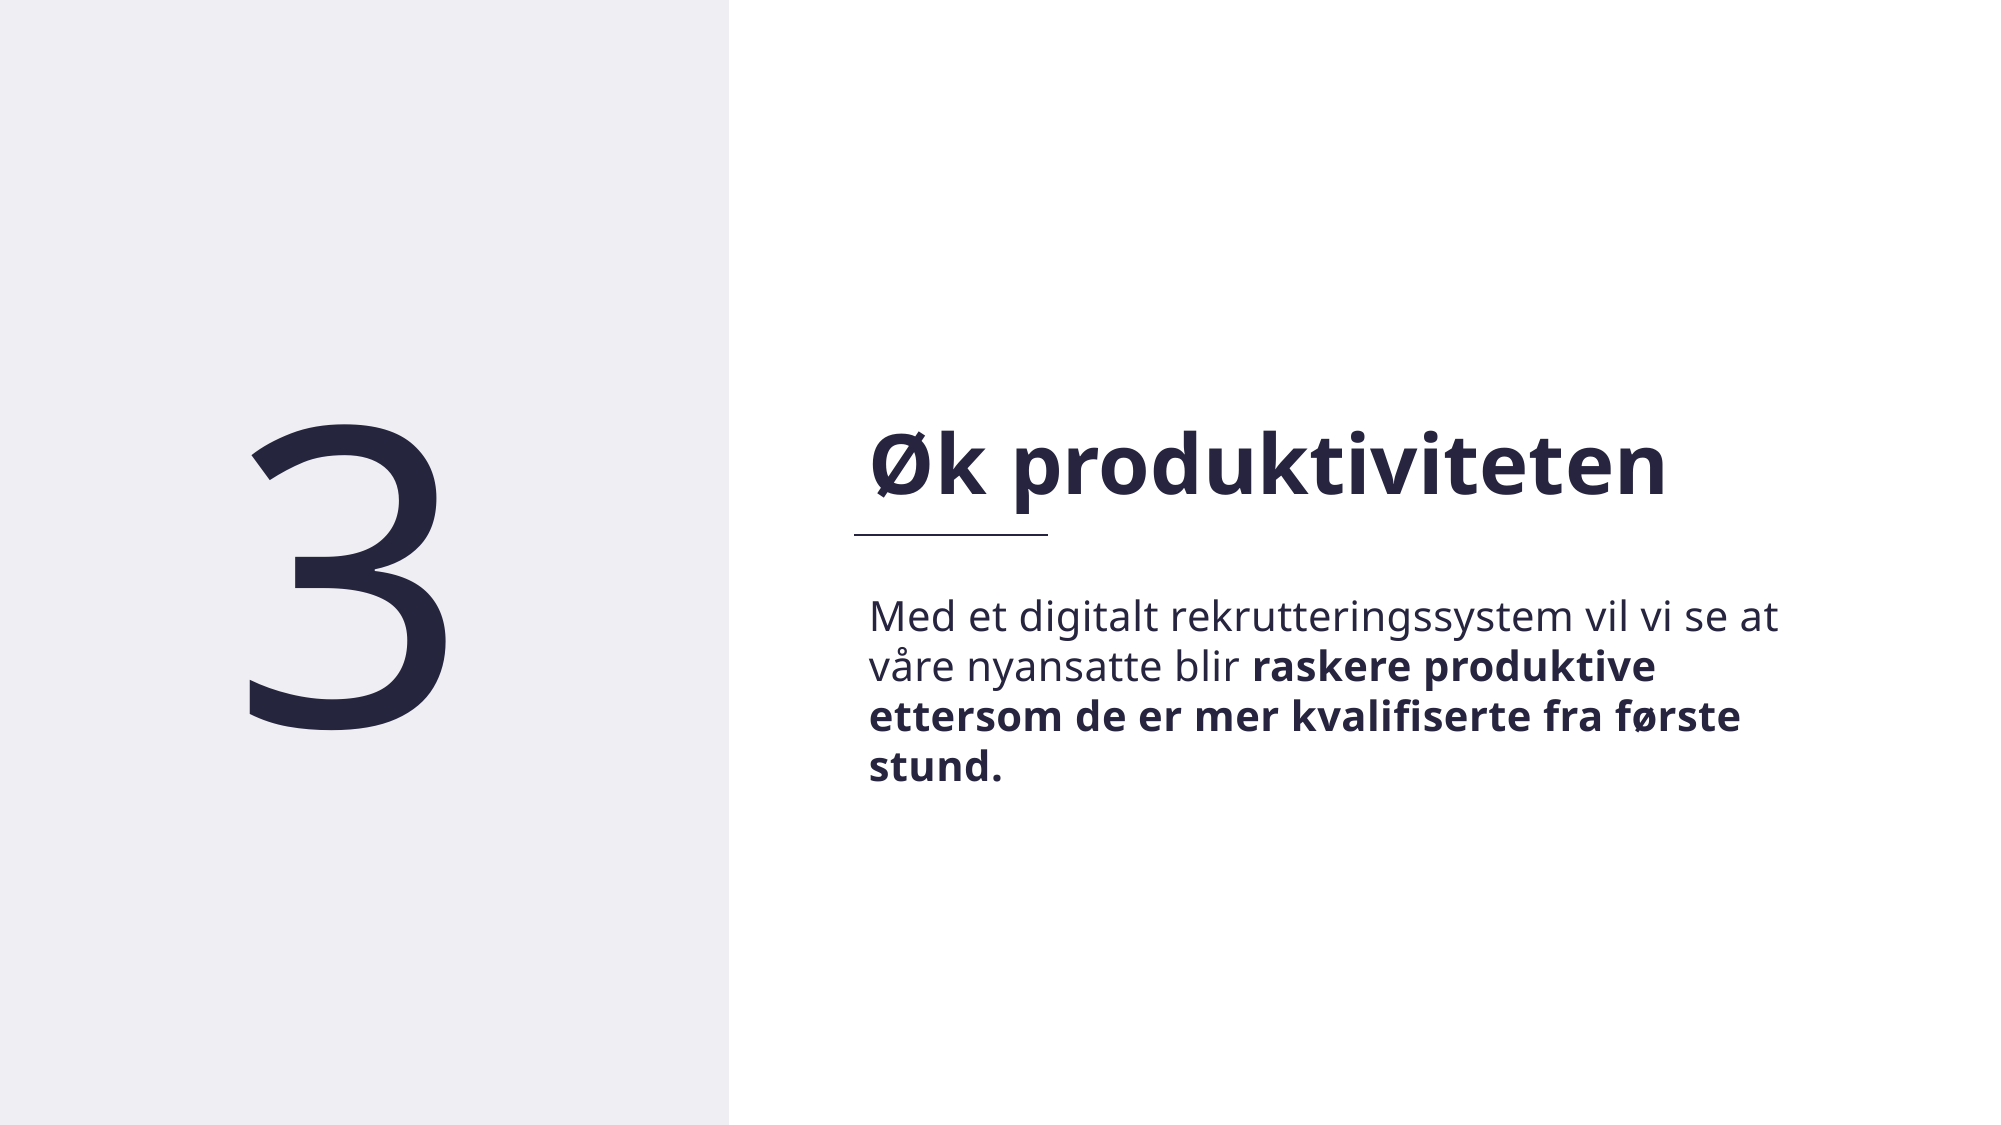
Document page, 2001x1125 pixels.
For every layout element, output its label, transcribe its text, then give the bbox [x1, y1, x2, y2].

text_box [0, 0, 730, 1125]
text_box Øk produktiviteten [854, 418, 2000, 563]
text_box 3 [216, 302, 513, 818]
text_box Med et digitalt rekrutteringssystem vil vi se at våre nyansatte blir raskere produktive ettersom de er mer kvalifiserte fra første stund. [854, 582, 1847, 823]
